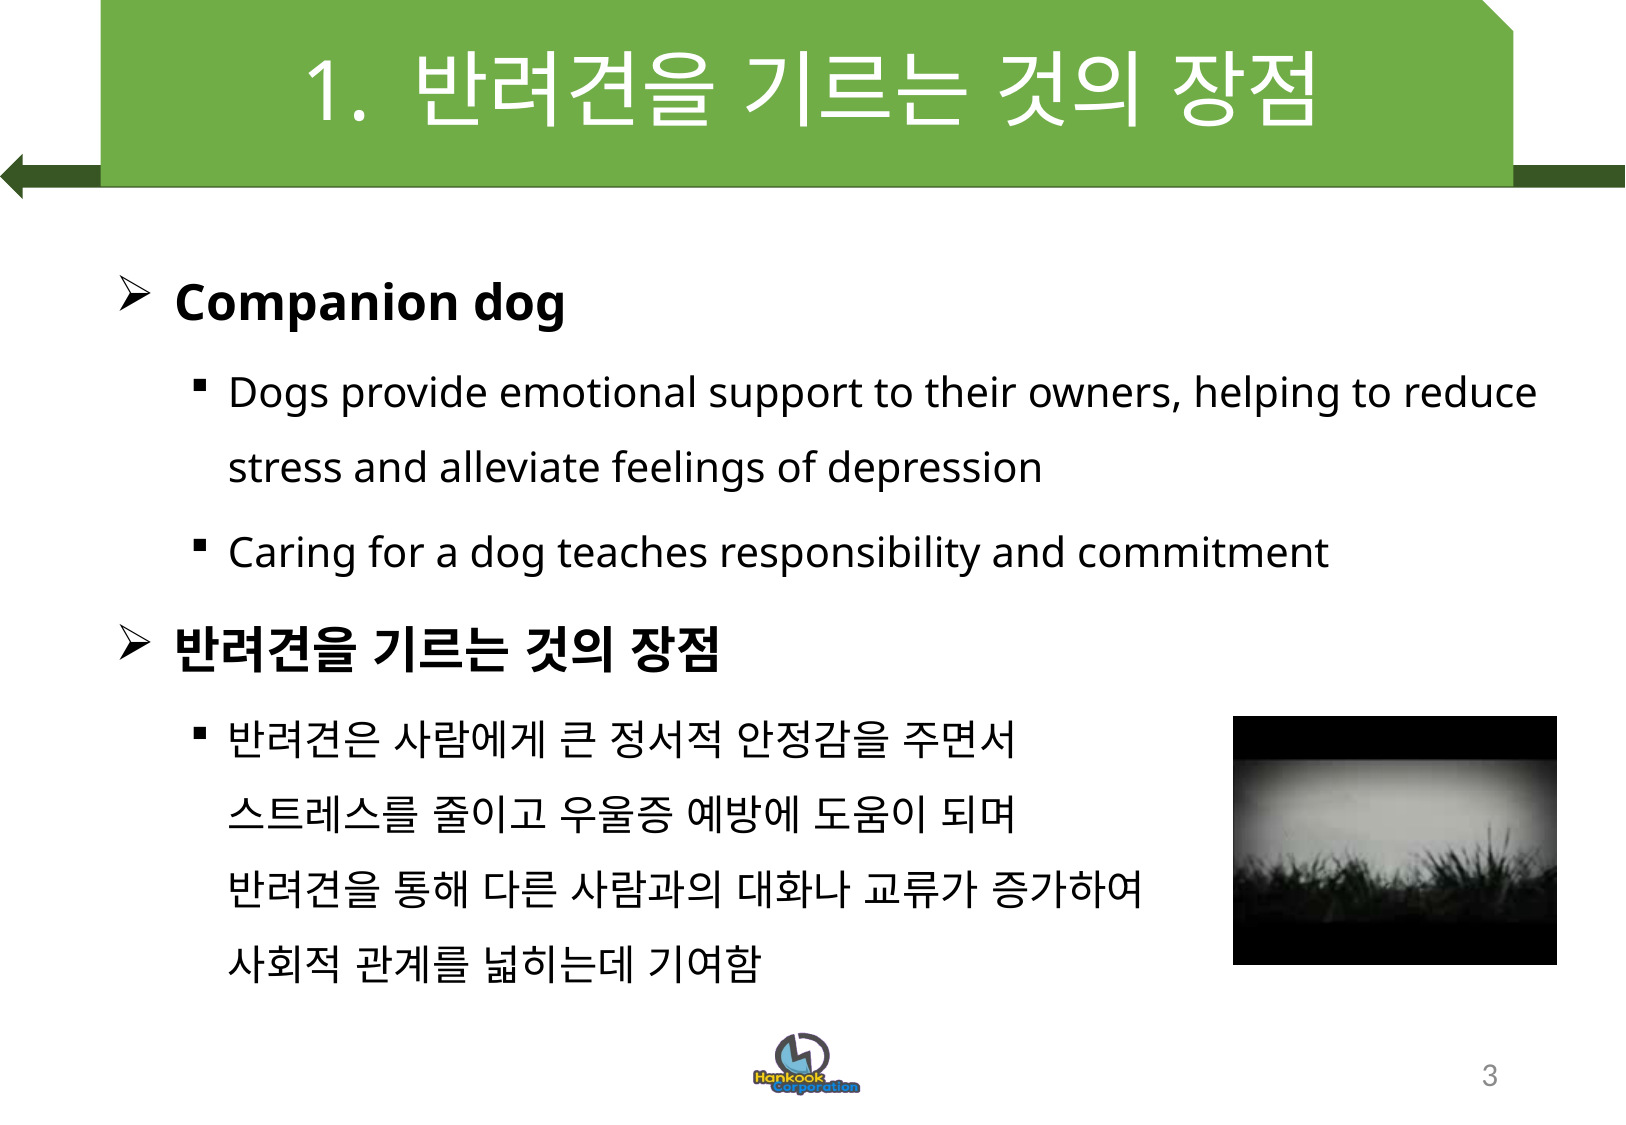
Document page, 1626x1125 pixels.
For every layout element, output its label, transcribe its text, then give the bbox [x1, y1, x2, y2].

picture [743, 1029, 871, 1103]
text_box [1232, 715, 1558, 966]
list 반려견을 기르는 것의 장점 반려견은 사람에게 큰 정서적 안정감을 주면서 스트레스를 줄이고 우울증 예방에 도움이 되며 반려견을 통해 다른 사람과의 대화나 교류가 증가하여 사회적 관계를 넓히는데 기여함 [100, 591, 1196, 1003]
title 1. 반려견을 기르는 것의 장점 [0, 0, 1625, 187]
text_box Companion dog Dogs provide emotional support to their owners, helping to reduce stress and alleviate feelings of depression Caring for a dog teaches responsibility and commitment [100, 232, 1592, 591]
slide_number 3 [1147, 1042, 1514, 1103]
